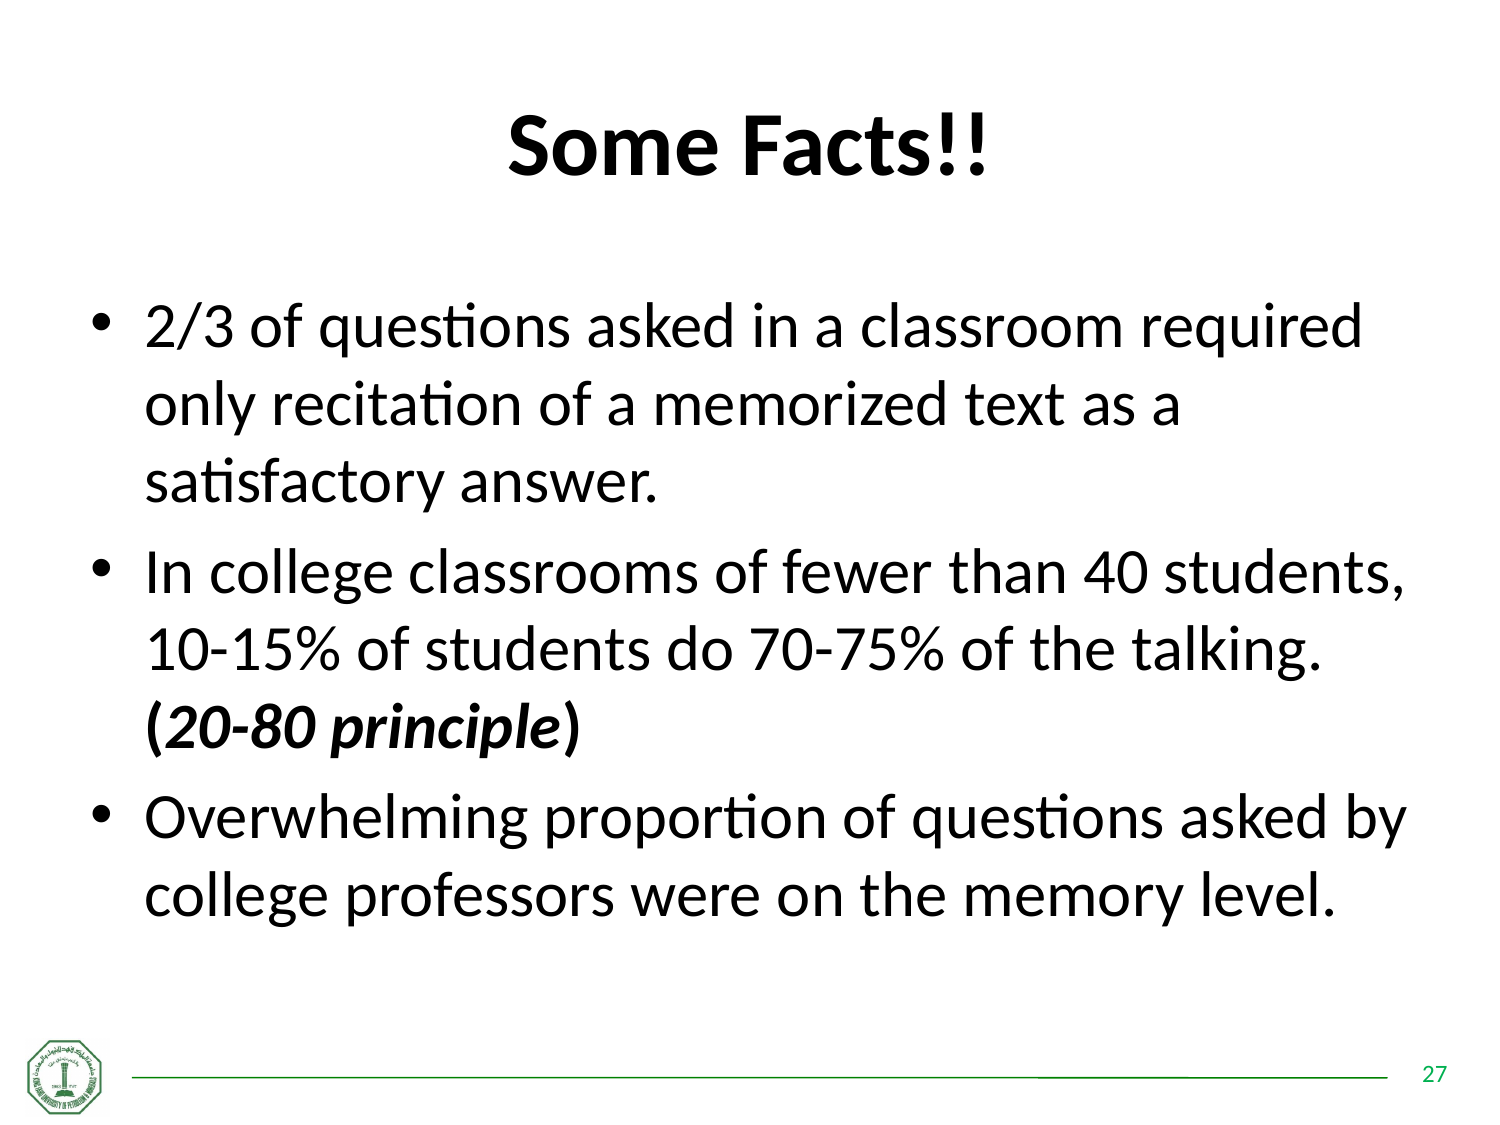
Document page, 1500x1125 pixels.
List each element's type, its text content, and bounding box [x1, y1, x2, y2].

title Some Facts!! [75, 45, 1425, 233]
picture [25, 1038, 110, 1117]
list 2/3 of questions asked in a classroom required only recitation of a memorized text as a satisfactory answer. In college classrooms of fewer than 40 students, 10-15% of students do 70-75% of the talking. (20-80 principle) Overwhelming proportion of questions asked by college professors were on the memory level. [75, 275, 1425, 1013]
slide_number 27 [1387, 1042, 1463, 1103]
